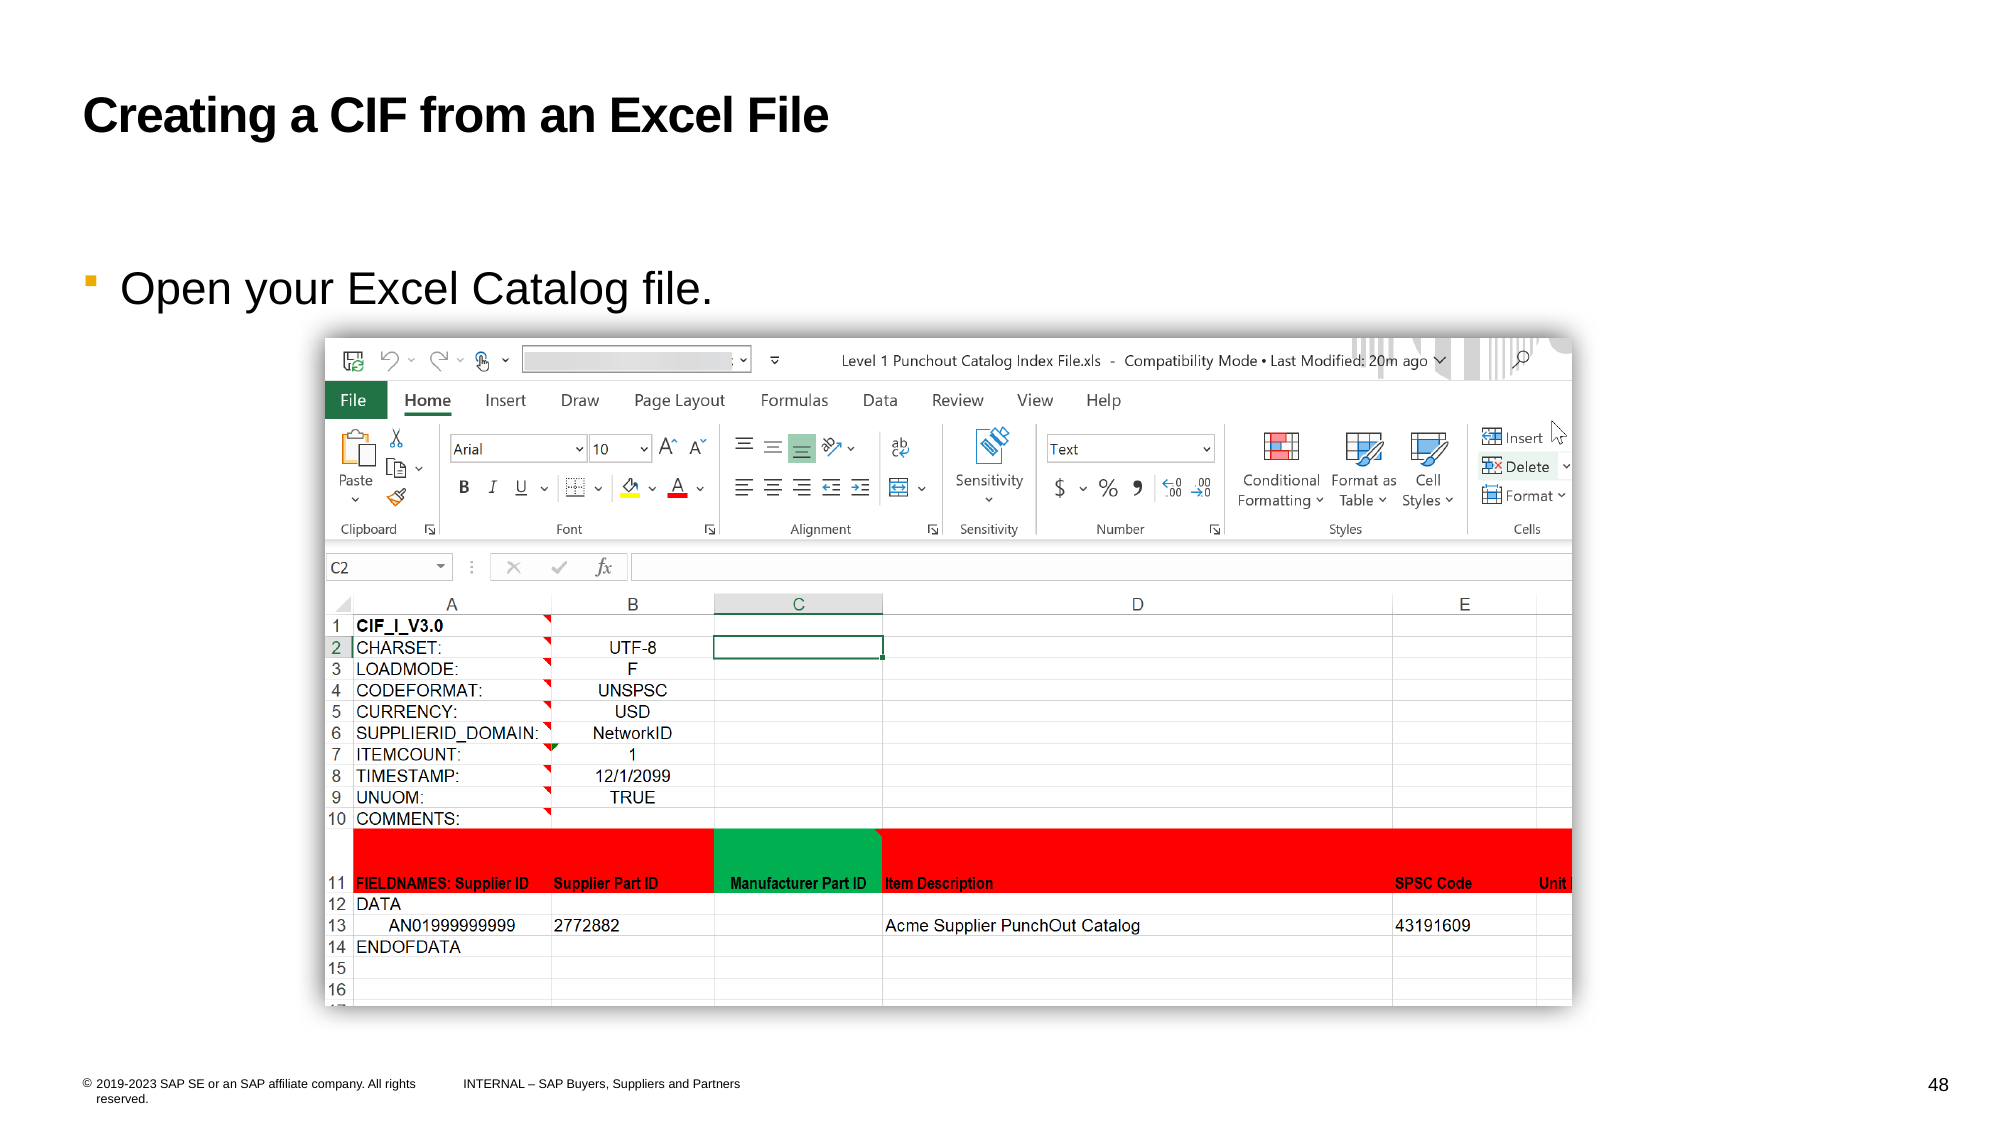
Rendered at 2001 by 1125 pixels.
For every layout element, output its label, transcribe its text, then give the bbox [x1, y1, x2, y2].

picture [324, 337, 1572, 1006]
list Open your Excel Catalog file. [82, 265, 1918, 1040]
title Creating a CIF from an Excel File [82, 82, 1918, 144]
